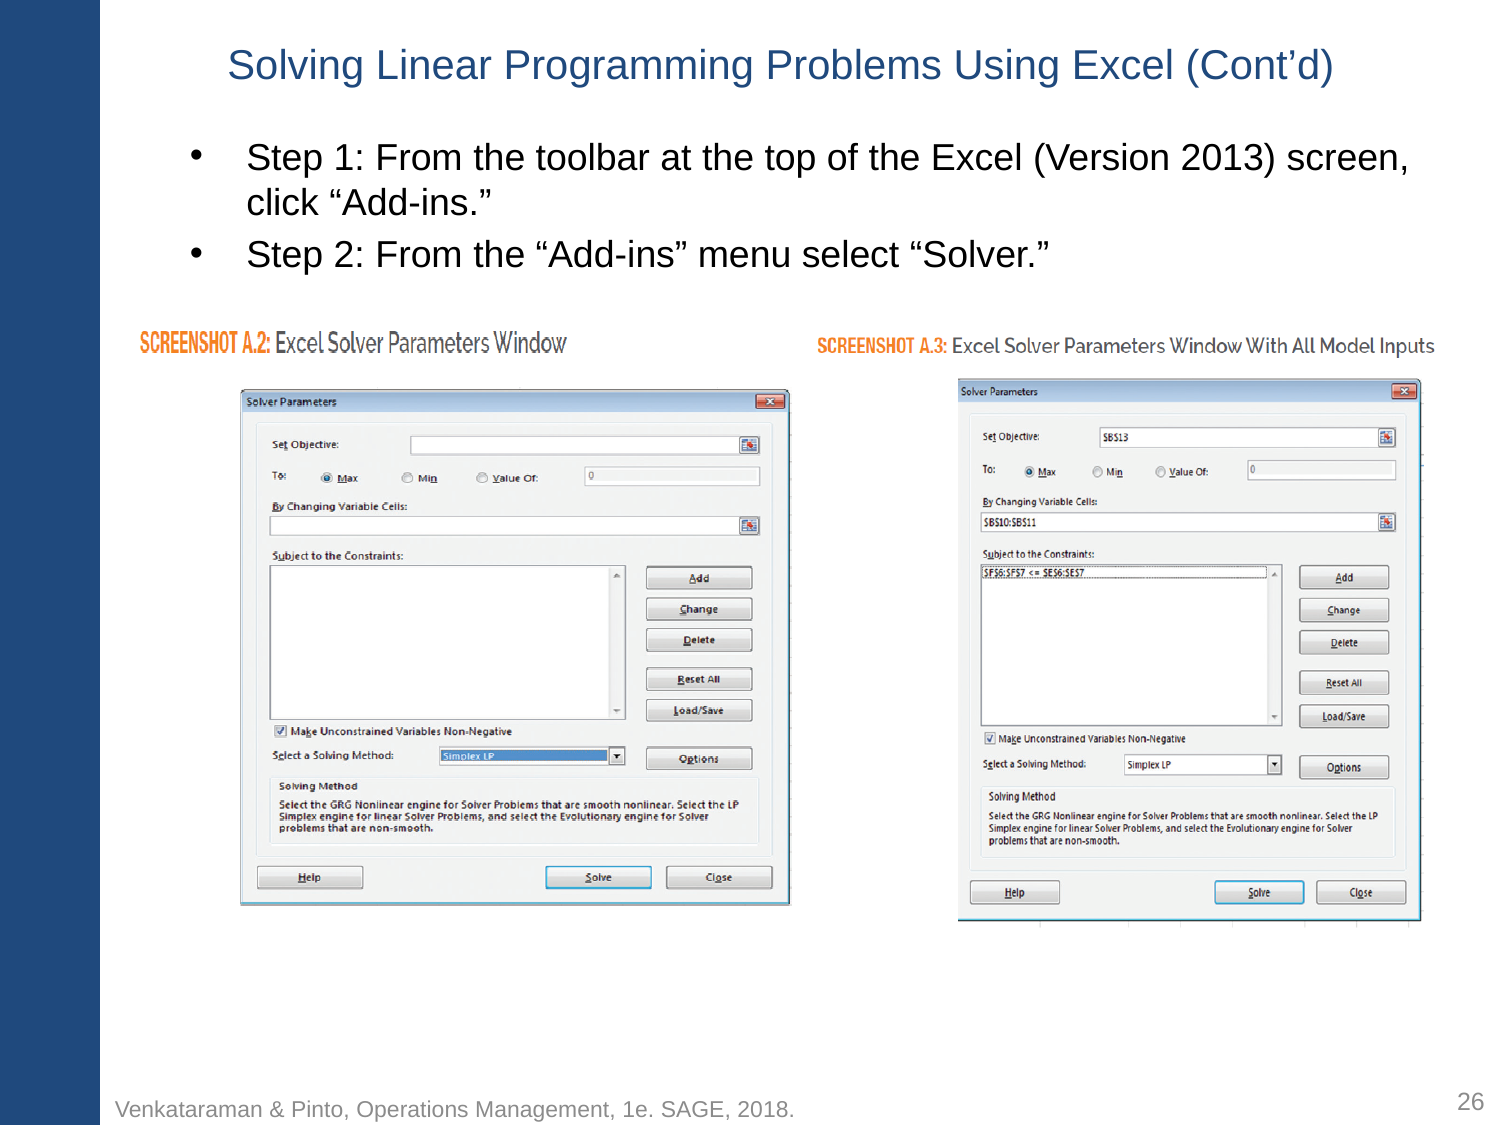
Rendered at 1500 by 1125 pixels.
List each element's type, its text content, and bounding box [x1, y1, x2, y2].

slide_number 26 [1437, 1074, 1500, 1125]
list Step 1: From the toolbar at the top of the Excel (Version 2013) screen, click “Add-ins.” Step 2: From the “Add-ins” menu select “Solver.” [174, 125, 1438, 288]
footer Venkataraman & Pinto, Operations Management, 1e. SAGE, 2018. [99, 1087, 1250, 1125]
title Solving Linear Programming Problems Using Excel (Cont’d) [150, 12, 1413, 113]
picture [112, 299, 1491, 941]
